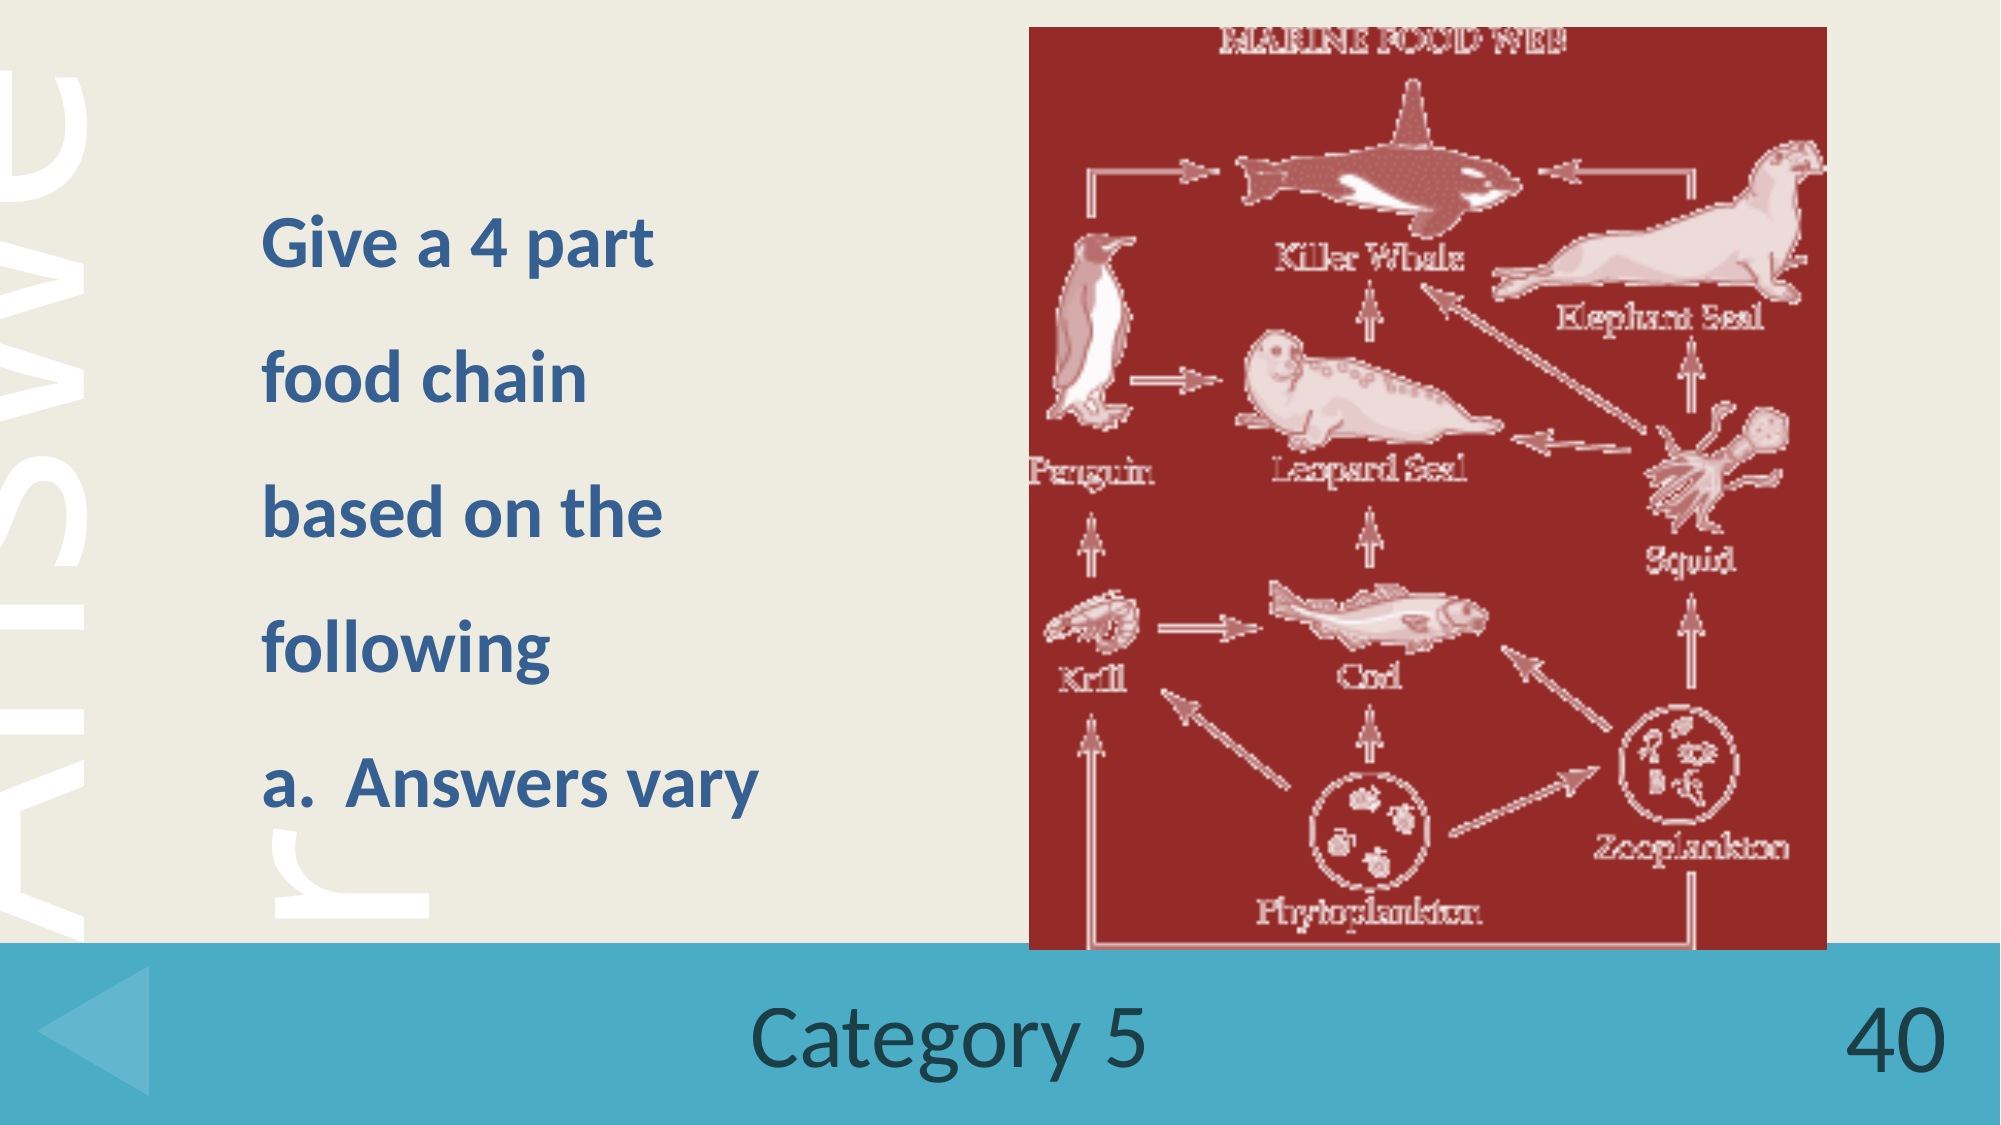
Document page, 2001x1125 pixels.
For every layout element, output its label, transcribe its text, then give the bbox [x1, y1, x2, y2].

picture [1028, 27, 1828, 950]
title Category 5 [50, 937, 1850, 1125]
list 40 [1850, 967, 1963, 1097]
list Give a 4 part food chain based on the following Answers vary [246, 53, 800, 916]
